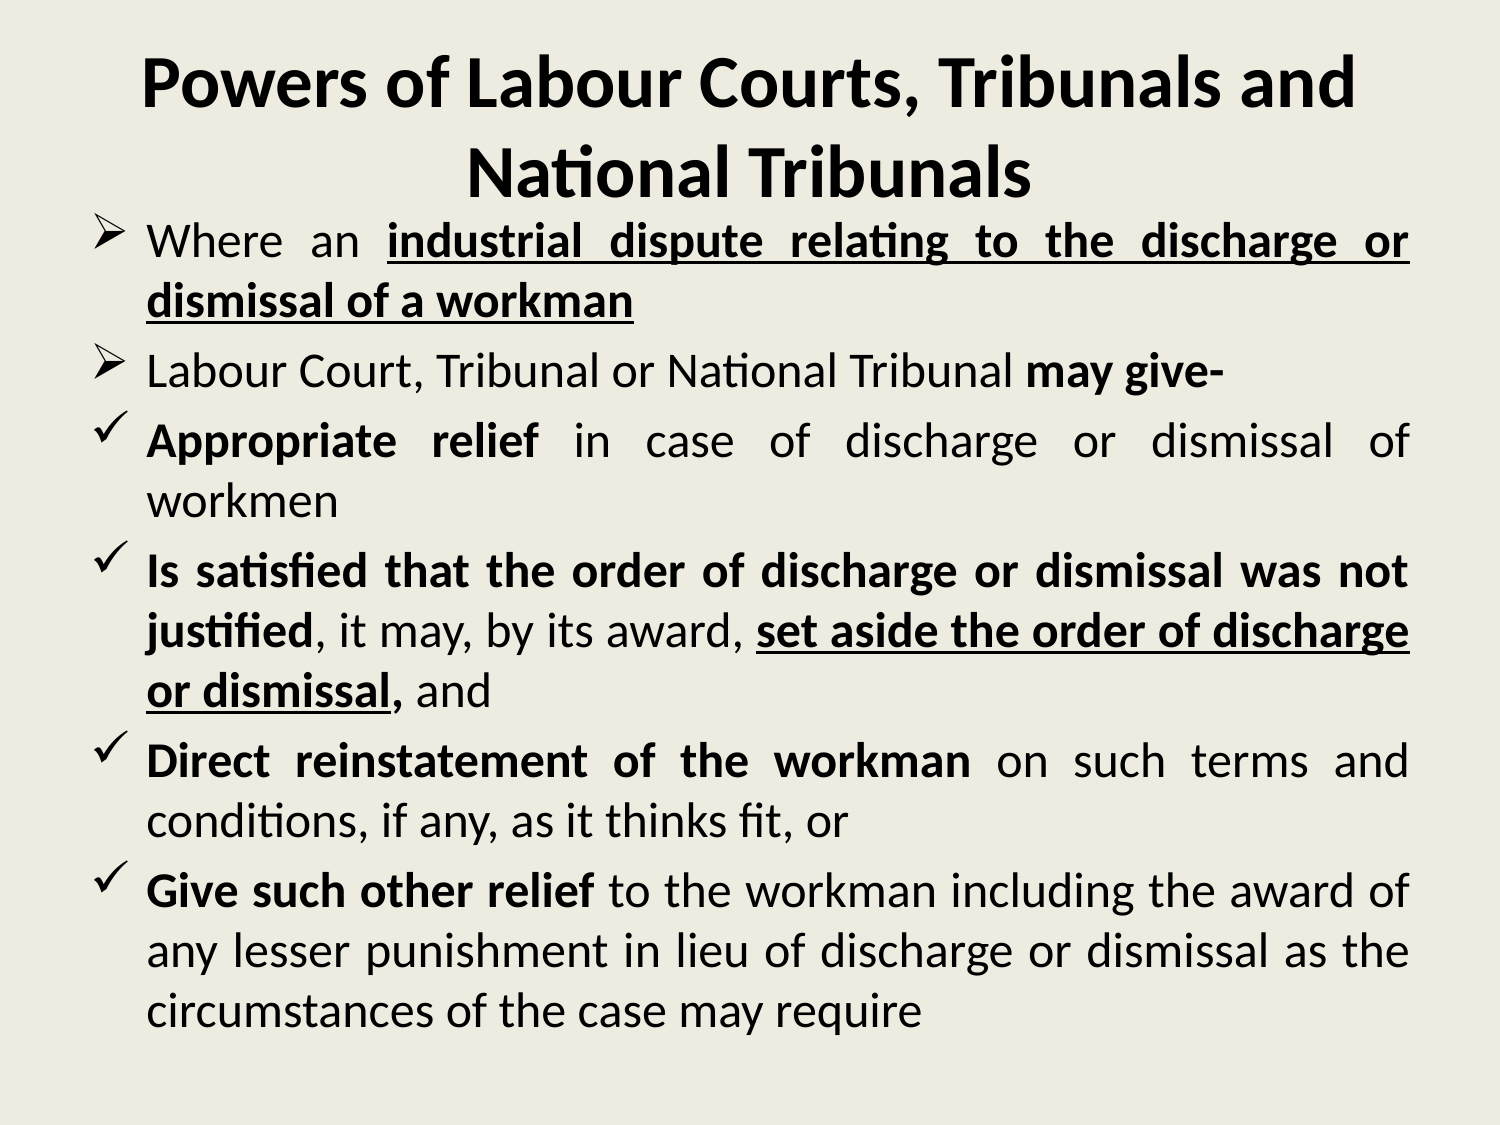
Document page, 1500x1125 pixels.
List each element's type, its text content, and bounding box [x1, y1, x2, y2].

list Where an industrial dispute relating to the discharge or dismissal of a workman Labour Court, Tribunal or National Tribunal may give- Appropriate relief in case of discharge or dismissal of workmen Is satisfied that the order of discharge or dismissal was not justified, it may, by its award, set aside the order of discharge or dismissal, and Direct reinstatement of the workman on such terms and conditions, if any, as it thinks fit, or Give such other relief to the workman including the award of any lesser punishment in lieu of discharge or dismissal as the circumstances of the case may require [75, 200, 1425, 1100]
title Powers of Labour Courts, Tribunals and National Tribunals [75, 45, 1425, 200]
